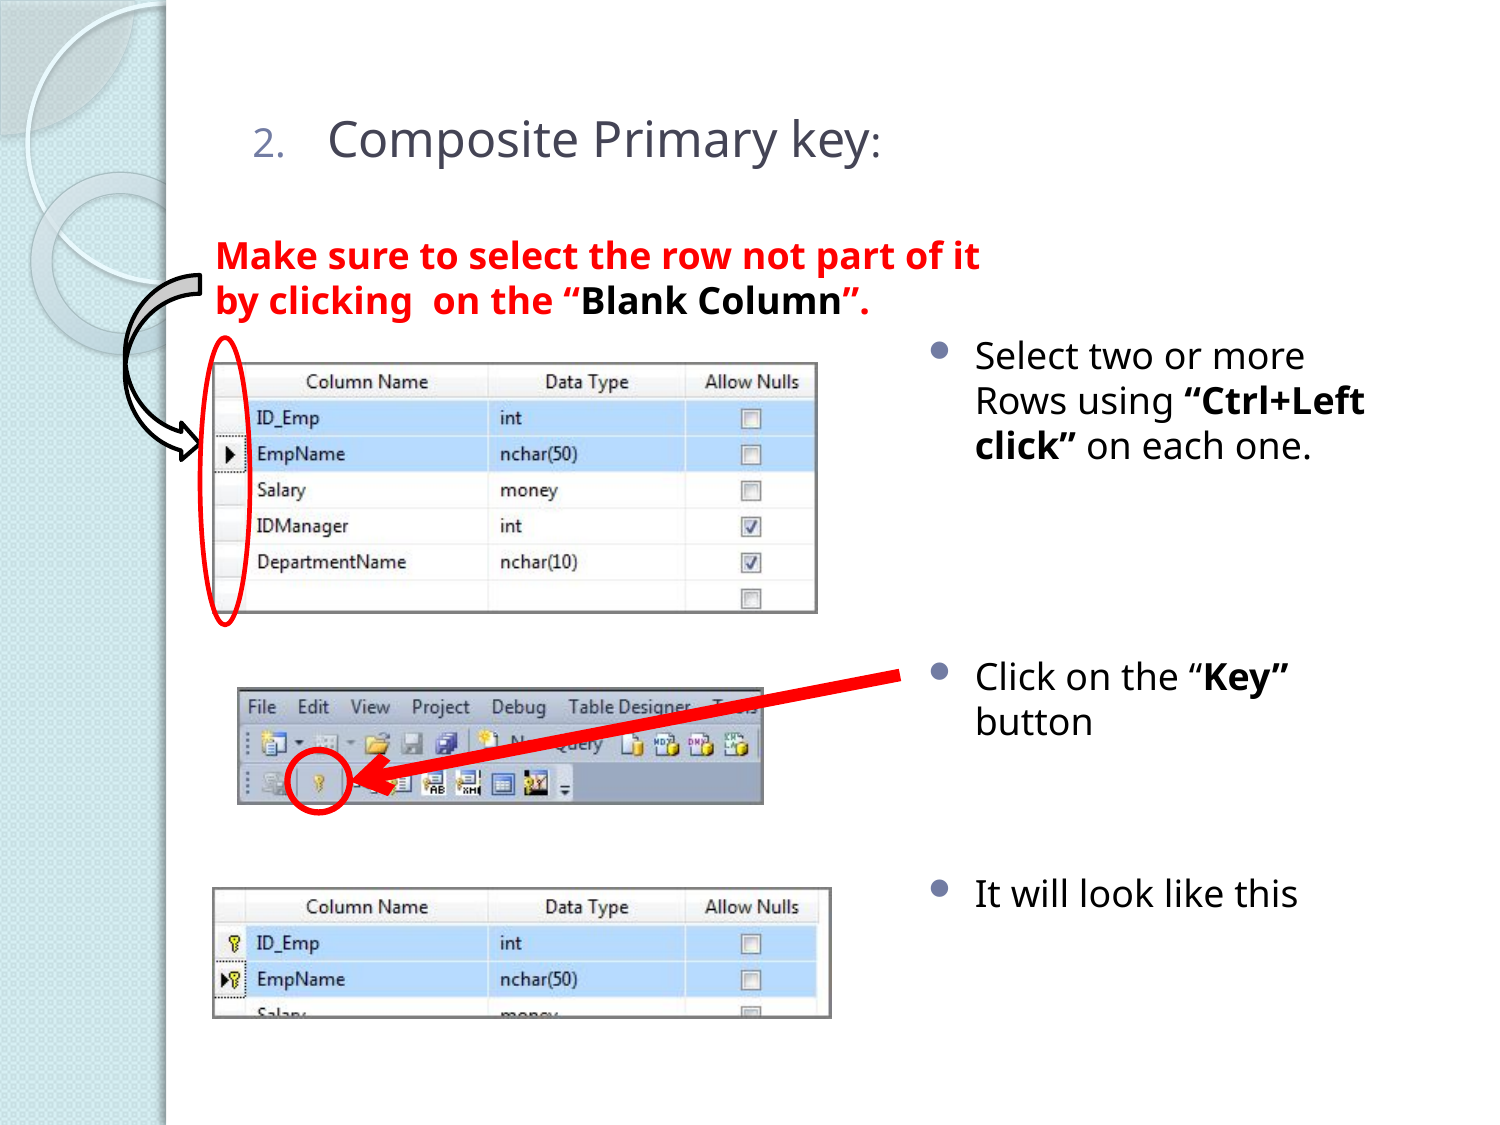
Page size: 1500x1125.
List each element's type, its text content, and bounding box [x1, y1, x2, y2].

picture [212, 362, 818, 615]
picture [237, 687, 765, 805]
text_box Make sure to select the row not part of it by clicking on the “Blank Column”. [200, 224, 1000, 330]
text_box Composite Primary key: [237, 99, 925, 200]
text_box [122, 272, 203, 462]
list Select two or more Rows using “Ctrl+Left click” on each one. Click on the “Key” button It will look like this [900, 324, 1400, 1025]
picture [212, 887, 832, 1019]
text_box [197, 380, 205, 582]
text_box [208, 335, 241, 362]
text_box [349, 674, 901, 782]
